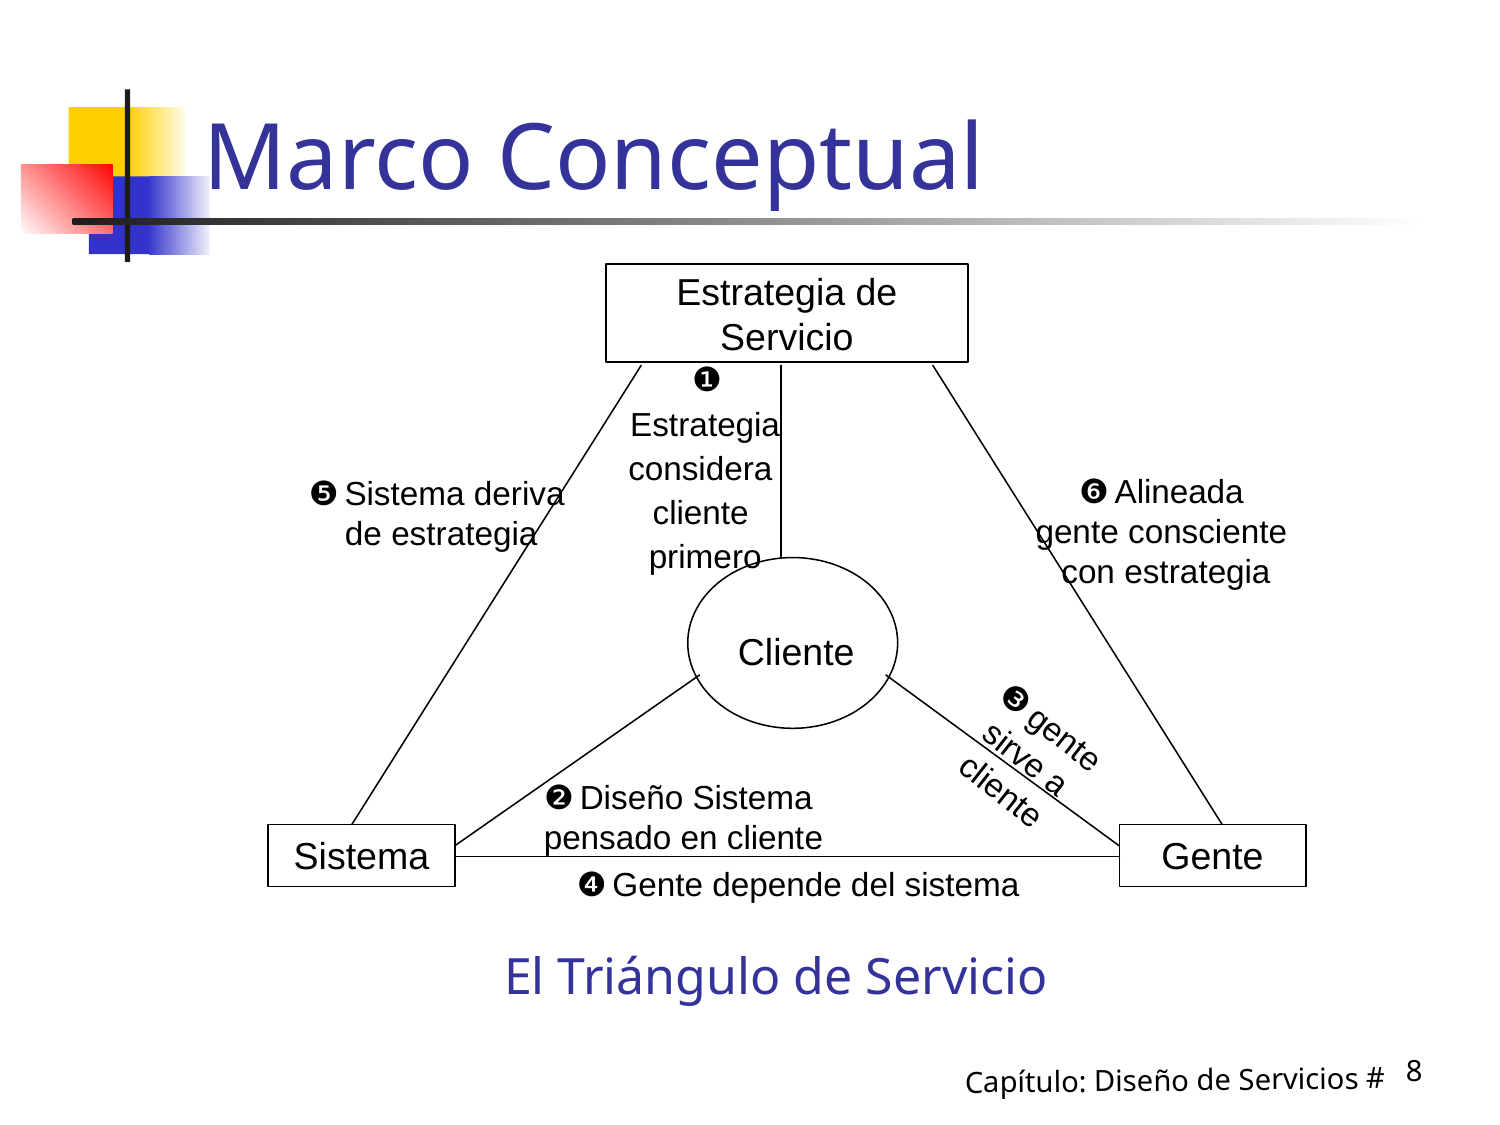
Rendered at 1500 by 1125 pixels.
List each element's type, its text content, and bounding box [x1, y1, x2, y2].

slide_number 8 [1124, 1024, 1438, 1101]
title Marco Conceptual [188, 27, 1468, 216]
footer Capítulo: Diseño de Servicios # [936, 1028, 1414, 1108]
text_box El Triángulo de Servicio [489, 937, 1063, 1013]
picture [266, 262, 1313, 913]
